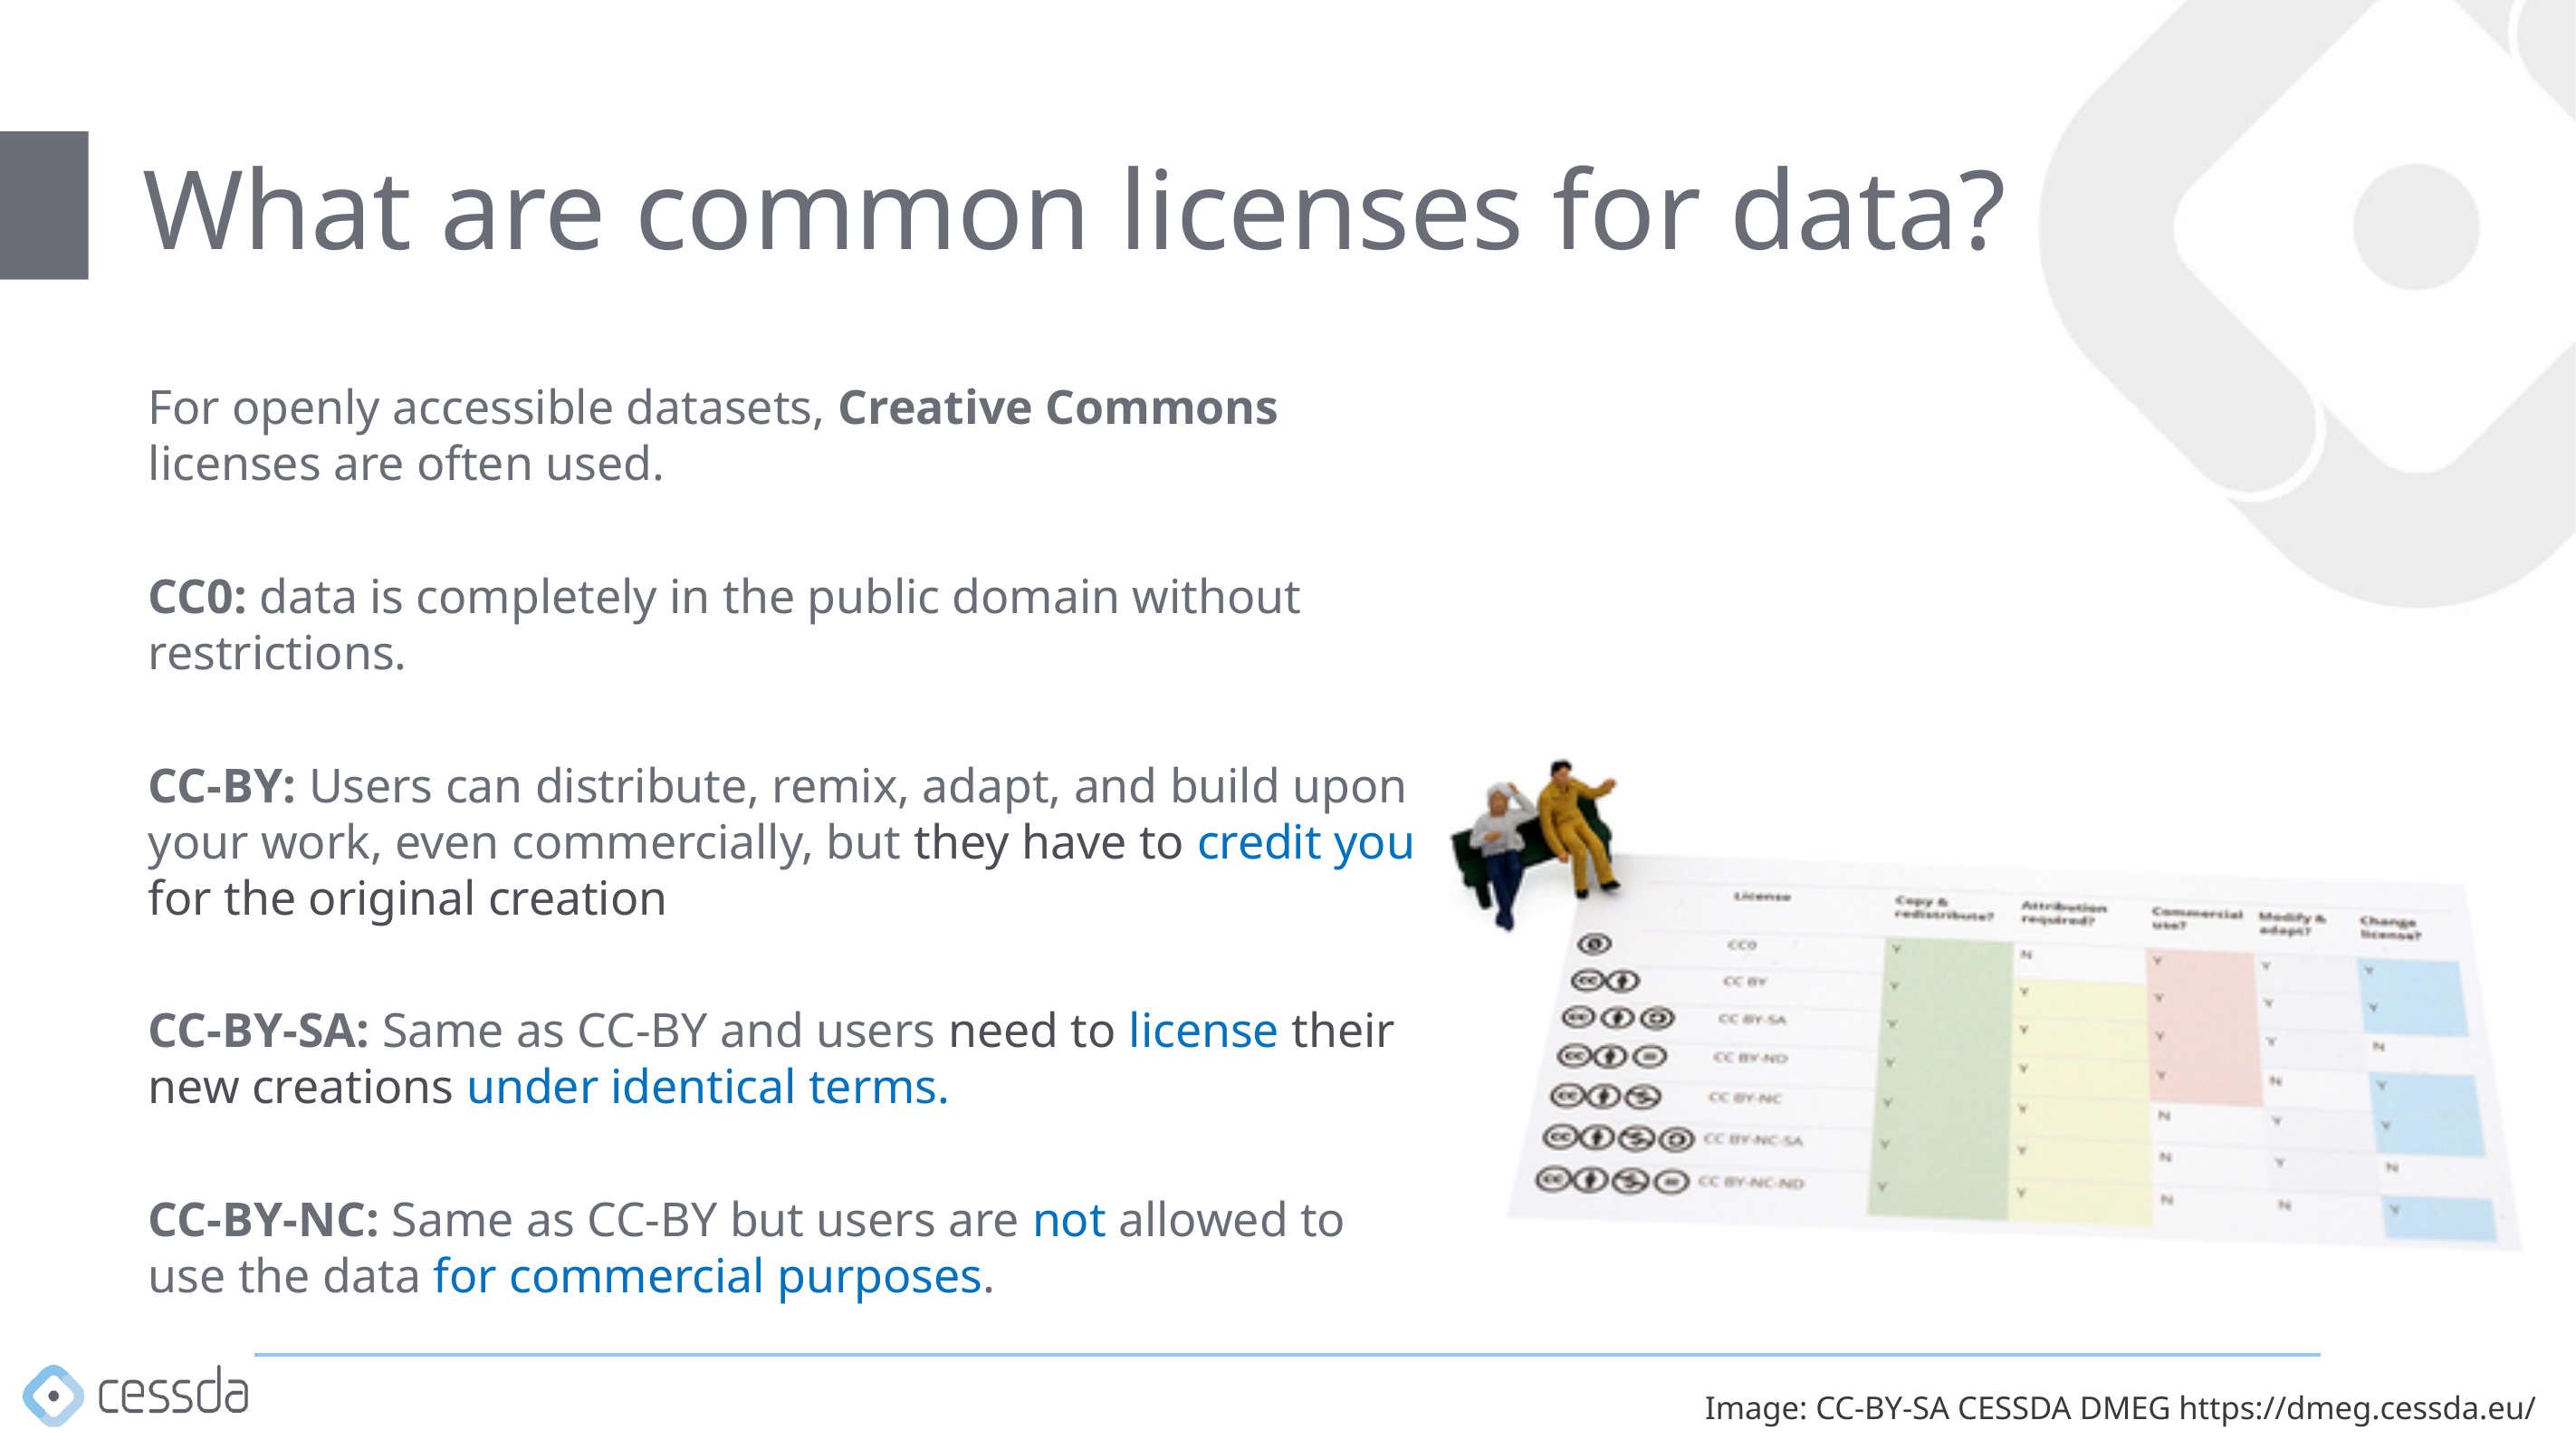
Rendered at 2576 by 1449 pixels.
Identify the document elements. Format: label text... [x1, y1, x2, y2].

list For openly accessible datasets, Creative Commons licenses are often used. CC0: data is completely in the public domain without restrictions. CC-BY: Users can distribute, remix, adapt, and build upon your work, even commercially, but they have to credit you for the original creation CC-BY-SA: Same as CC-BY and users need to license their new creations under identical terms. CC-BY-NC: Same as CC-BY but users are not allowed to use the data for commercial purposes. [135, 370, 1449, 1318]
title What are common licenses for data? [134, 130, 2322, 281]
picture [0, 0, 2576, 1449]
text_box Image: CC-BY-SA CESSDA DMEG https://dmeg.cessda.eu/ [1697, 1380, 2552, 1449]
